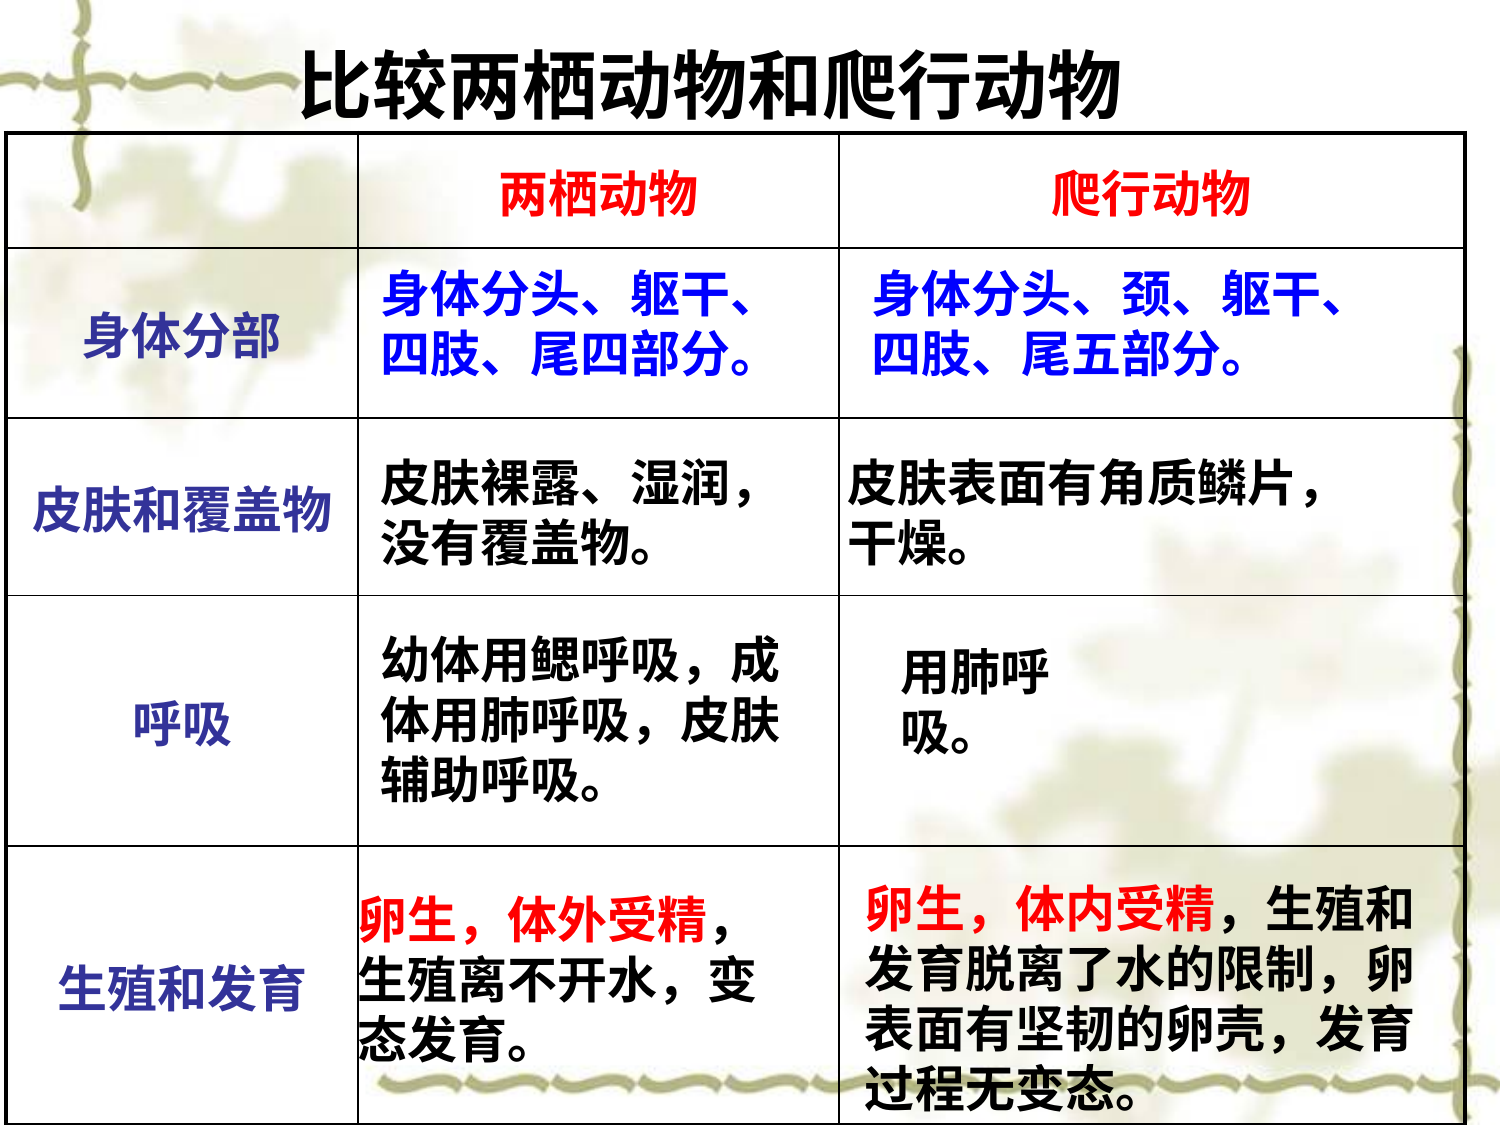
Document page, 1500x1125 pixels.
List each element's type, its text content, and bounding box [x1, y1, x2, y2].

text_box 皮肤表面有角质鳞片，干燥。 [832, 444, 1406, 579]
text_box 卵生，体内受精，生殖和发育脱离了水的限制，卵表面有坚韧的卵壳，发育过程无变态。 [850, 870, 1436, 1125]
text_box 皮肤裸露、湿润，没有覆盖物。 [366, 444, 804, 579]
table_cell [359, 596, 838, 845]
table_cell 皮肤和覆盖物 [8, 419, 357, 595]
picture [0, 0, 1500, 1125]
text_box 身体分头、躯干、四肢、尾四部分。 [366, 255, 815, 391]
table_cell [840, 249, 1463, 417]
text_box 卵生，体外受精，生殖离不开水，变态发育。 [342, 881, 815, 1077]
table_cell [840, 847, 1463, 1123]
table_cell 身体分部 [8, 249, 357, 417]
table_cell [840, 596, 1463, 845]
table_header 爬行动物 [840, 135, 1463, 247]
table_cell [359, 847, 838, 1123]
text_box 比较两栖动物和爬行动物 [283, 30, 1138, 131]
text_box 用肺呼吸。 [885, 633, 1143, 768]
table_cell 生殖和发育 [8, 847, 357, 1123]
table_header [8, 135, 357, 247]
table_cell [359, 249, 838, 417]
text_box 幼体用鳃呼吸，成体用肺呼吸，皮肤辅助呼吸。 [366, 621, 804, 817]
table_cell 呼吸 [8, 596, 357, 845]
table_cell [359, 419, 838, 595]
table_header 两栖动物 [359, 135, 838, 247]
text_box 身体分头、颈、躯干、四肢、尾五部分。 [856, 255, 1412, 391]
table_cell [840, 419, 1463, 595]
